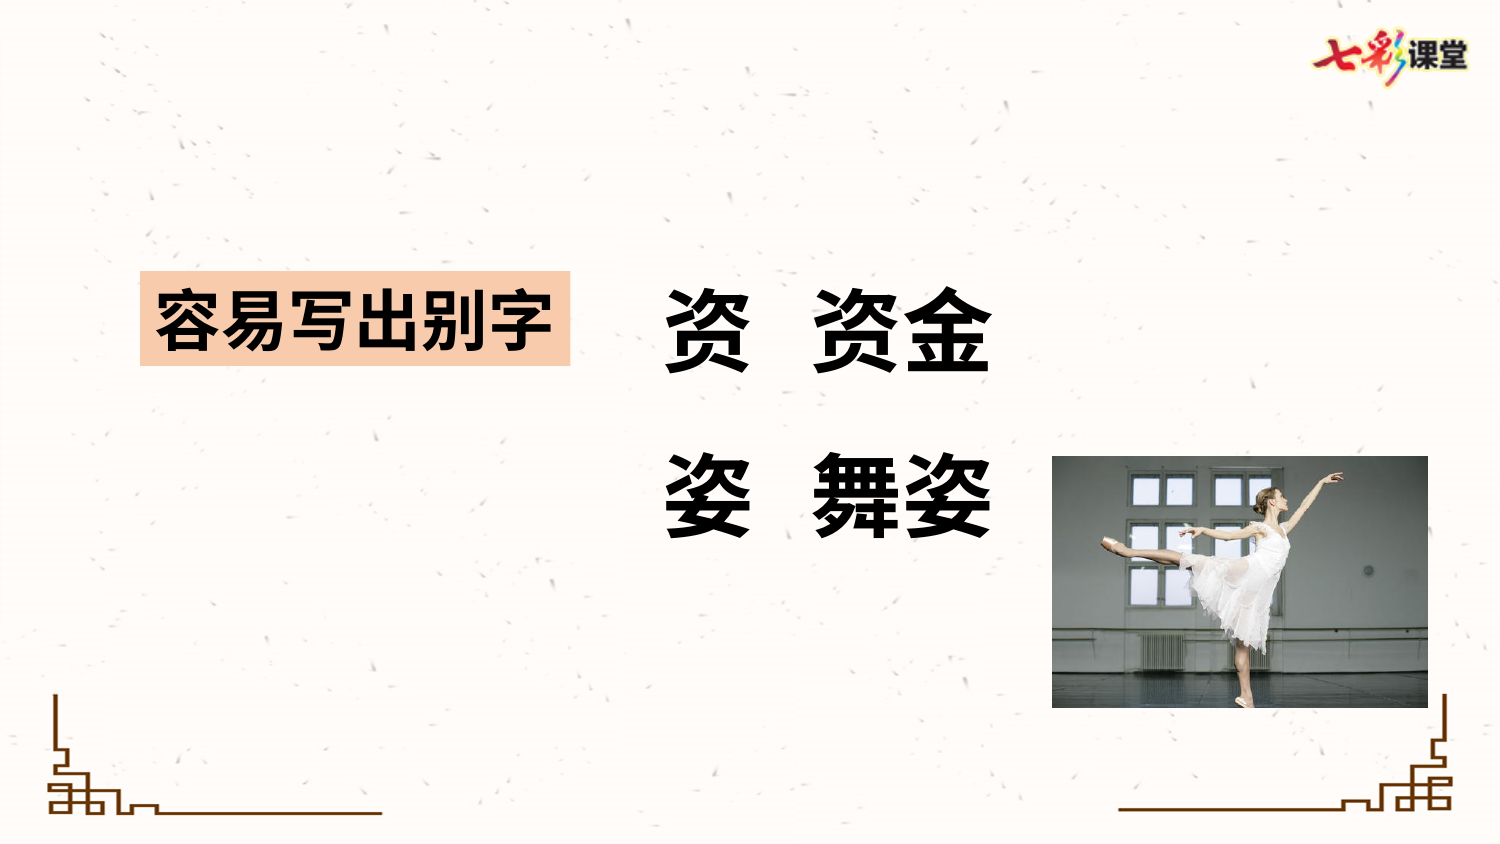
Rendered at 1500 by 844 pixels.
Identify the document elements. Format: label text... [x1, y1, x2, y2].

text_box 姿 [647, 431, 779, 557]
text_box 舞姿 [795, 431, 1044, 557]
text_box 资金 [795, 266, 1044, 392]
text_box 资 [647, 266, 779, 431]
text_box 容易写出别字 [140, 271, 571, 366]
picture [0, 0, 1500, 844]
